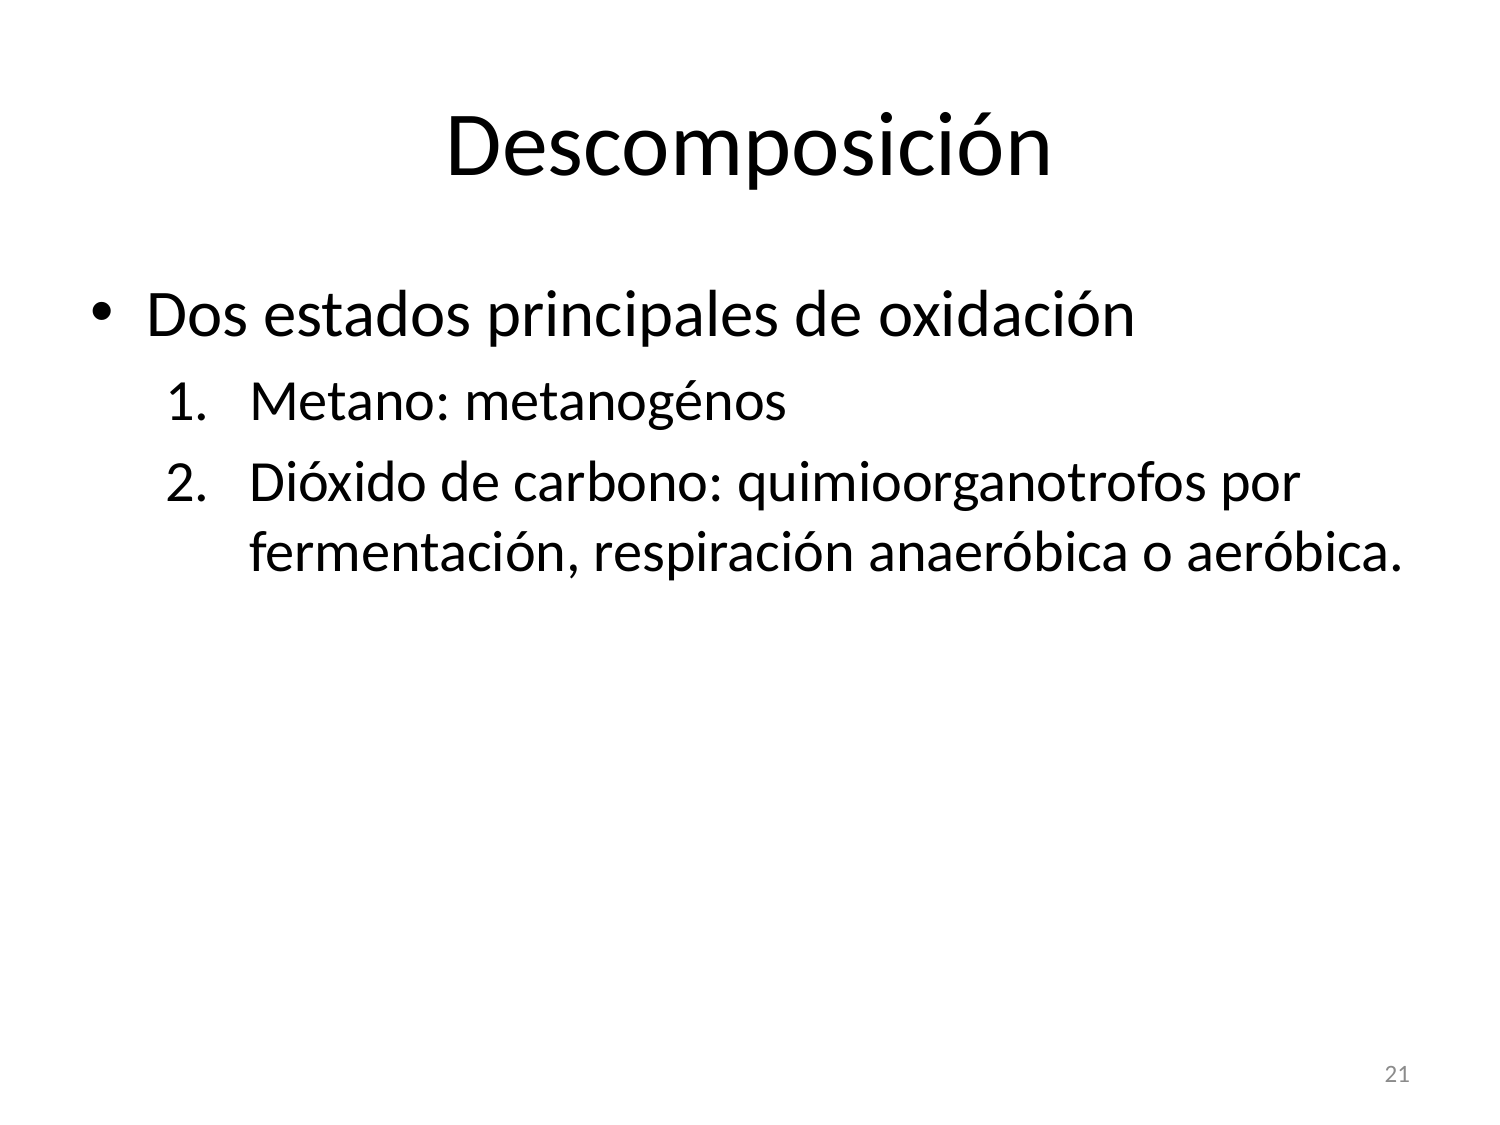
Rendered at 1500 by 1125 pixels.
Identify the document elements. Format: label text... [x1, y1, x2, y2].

list Dos estados principales de oxidación Metano: metanogénos Dióxido de carbono: quimioorganotrofos por fermentación, respiración anaeróbica o aeróbica. [75, 262, 1425, 1005]
title Descomposición [75, 45, 1425, 233]
slide_number 21 [1074, 1042, 1425, 1103]
